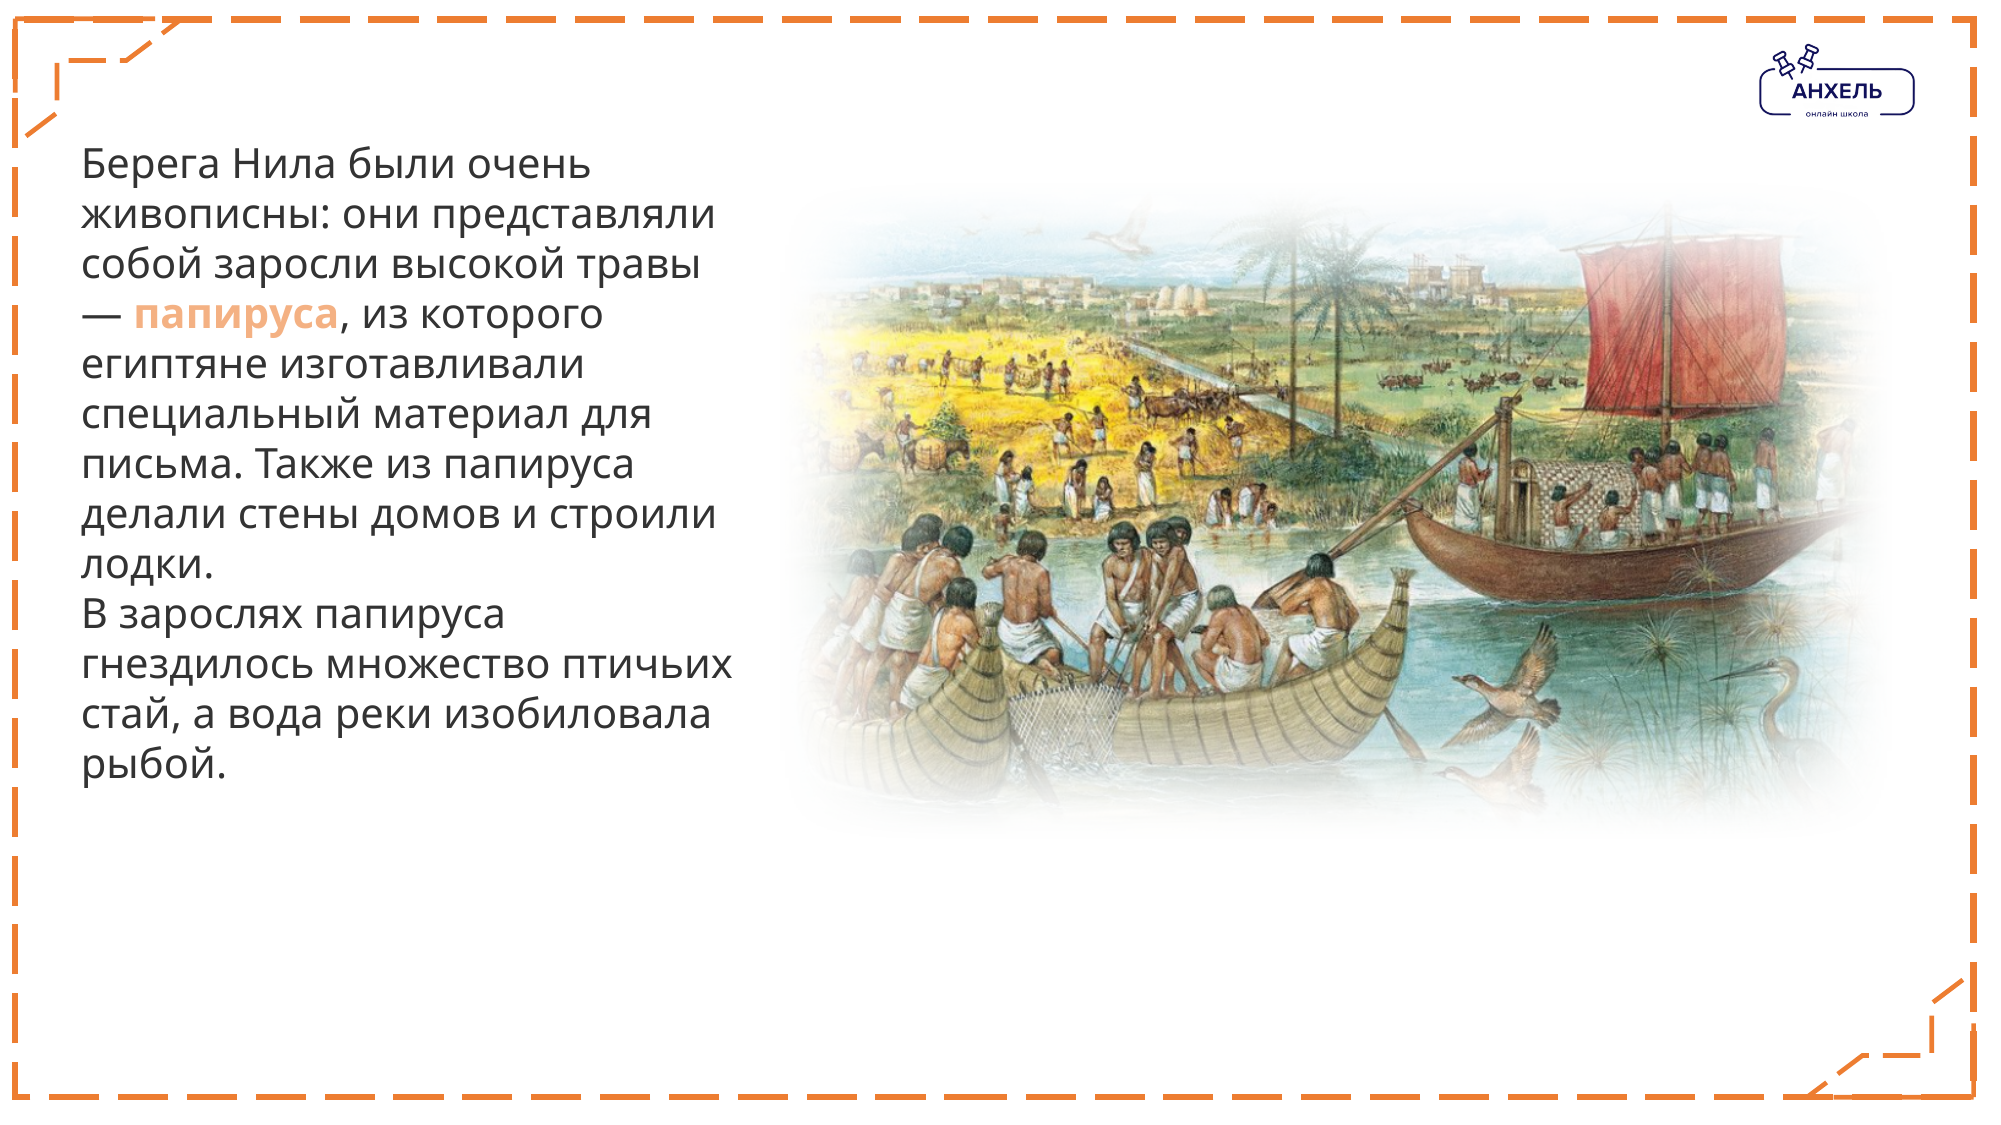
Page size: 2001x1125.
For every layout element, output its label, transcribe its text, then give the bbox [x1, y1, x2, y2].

picture [775, 0, 1934, 845]
text_box [1803, 969, 1975, 1099]
text_box [14, 18, 1975, 1098]
text_box [14, 17, 185, 147]
text_box Берега Нила были очень живописны: они представляли собой заросли высокой травы — папируса, из которого египтяне изготавливали специальный материал для письма. Также из папируса делали стены домов и строили лодки. В зарослях папируса гнездилось множество птичьих стай, а вода реки изобиловала рыбой. [66, 129, 753, 794]
